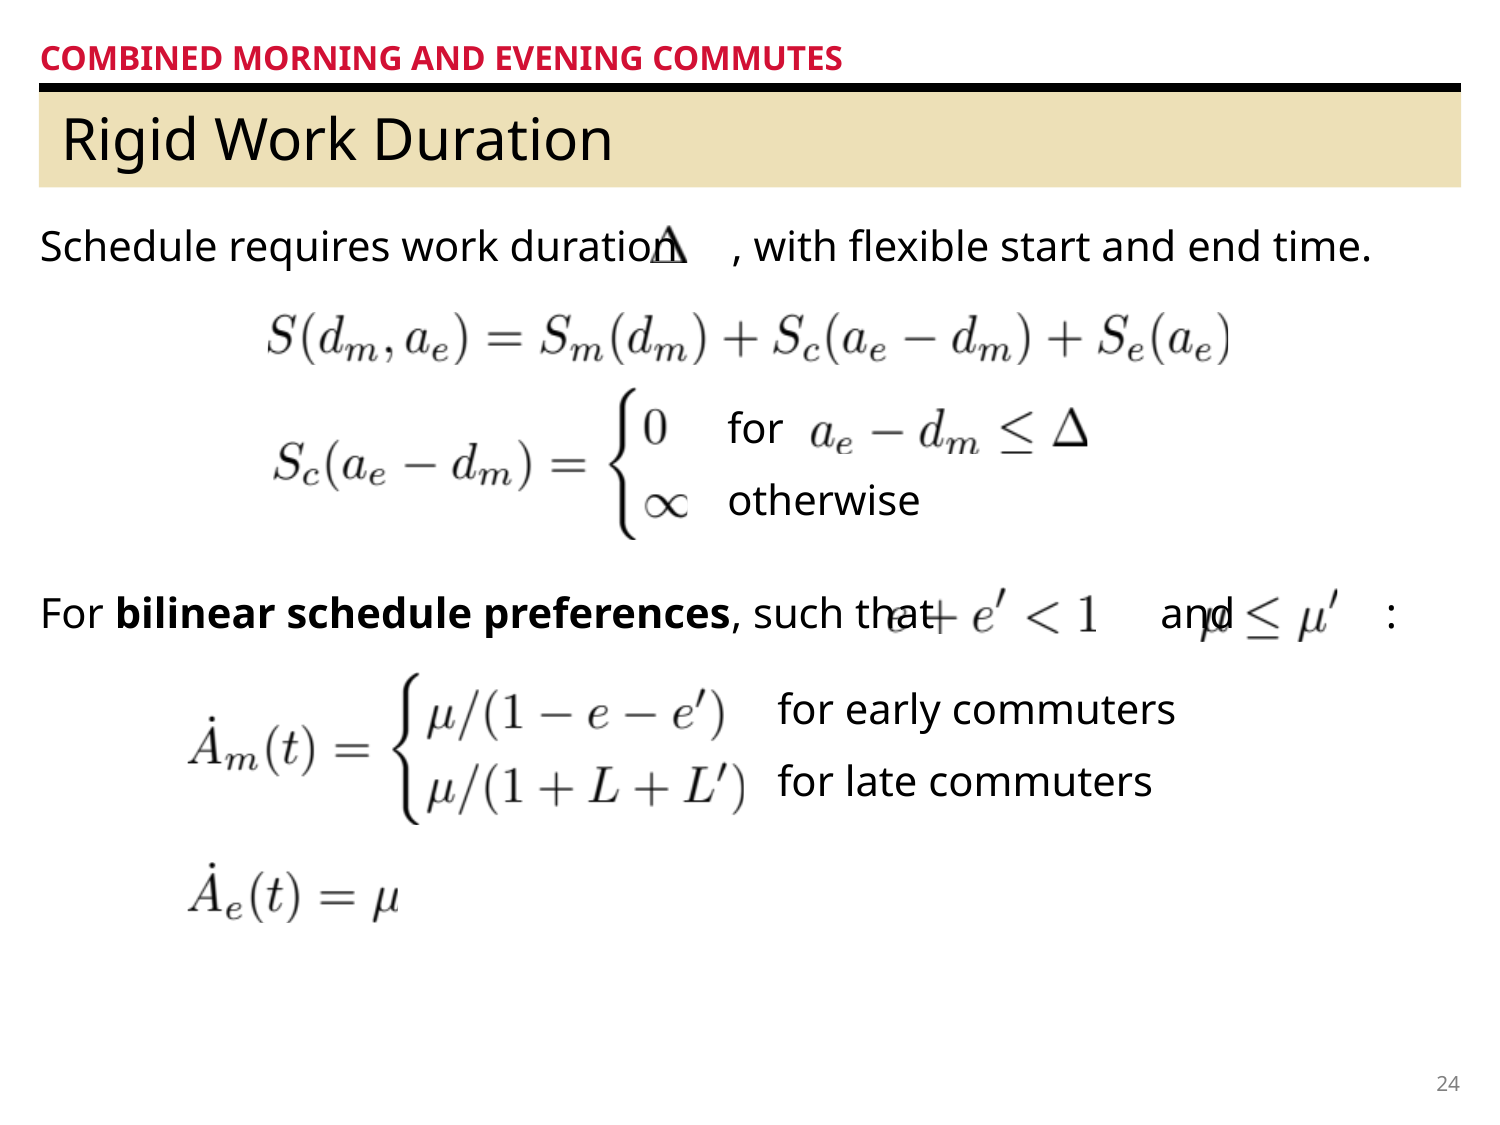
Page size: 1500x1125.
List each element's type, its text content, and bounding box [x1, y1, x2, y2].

picture [272, 387, 688, 540]
picture [810, 407, 1088, 454]
picture [887, 587, 1096, 634]
picture [649, 224, 688, 263]
text_box For bilinear schedule preferences, such that and : [24, 579, 1475, 644]
text_box for late commuters [762, 746, 1425, 812]
text_box Schedule requires work duration , with flexible start and end time. [24, 212, 1475, 278]
text_box for [712, 394, 1375, 460]
title Rigid Work Duration [38, 92, 1462, 188]
text_box for early commuters [762, 675, 1425, 740]
text_box COMBINED MORNING AND EVENING COMMUTES [24, 27, 1475, 88]
picture [1199, 587, 1338, 642]
picture [187, 672, 744, 826]
picture [187, 862, 399, 924]
text_box otherwise [712, 466, 1375, 532]
picture [267, 312, 1229, 365]
